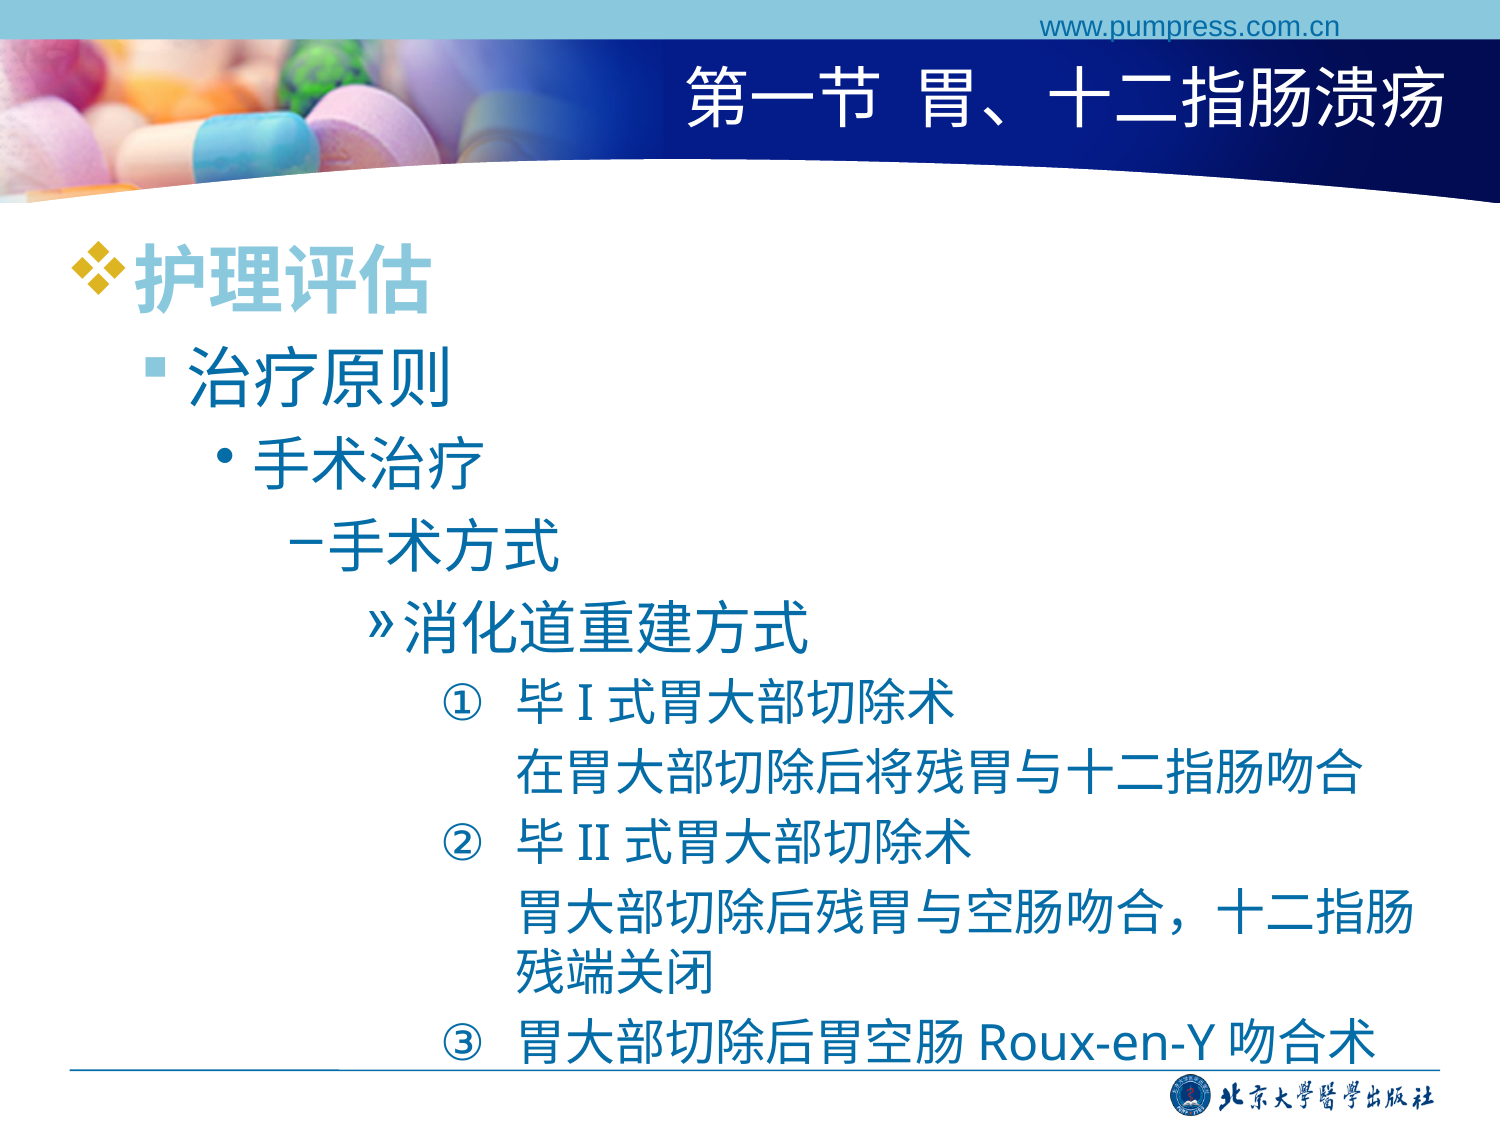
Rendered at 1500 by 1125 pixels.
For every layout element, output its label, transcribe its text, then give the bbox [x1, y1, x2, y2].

picture [0, 40, 1500, 203]
title 第一节 胃、十二指肠溃疡 [137, 49, 1463, 143]
list 护理评估 治疗原则 手术治疗 手术方式 消化道重建方式 毕I式胃大部切除术 在胃大部切除后将残胃与十二指肠吻合 毕II式胃大部切除术 胃大部切除后残胃与空肠吻合，十二指肠残端关闭 胃大部切除后胃空肠Roux-en-Y吻合术 [49, 224, 1463, 1026]
slide_number www.pumpress.com.cn [1025, 0, 1463, 38]
picture [1170, 1074, 1436, 1118]
